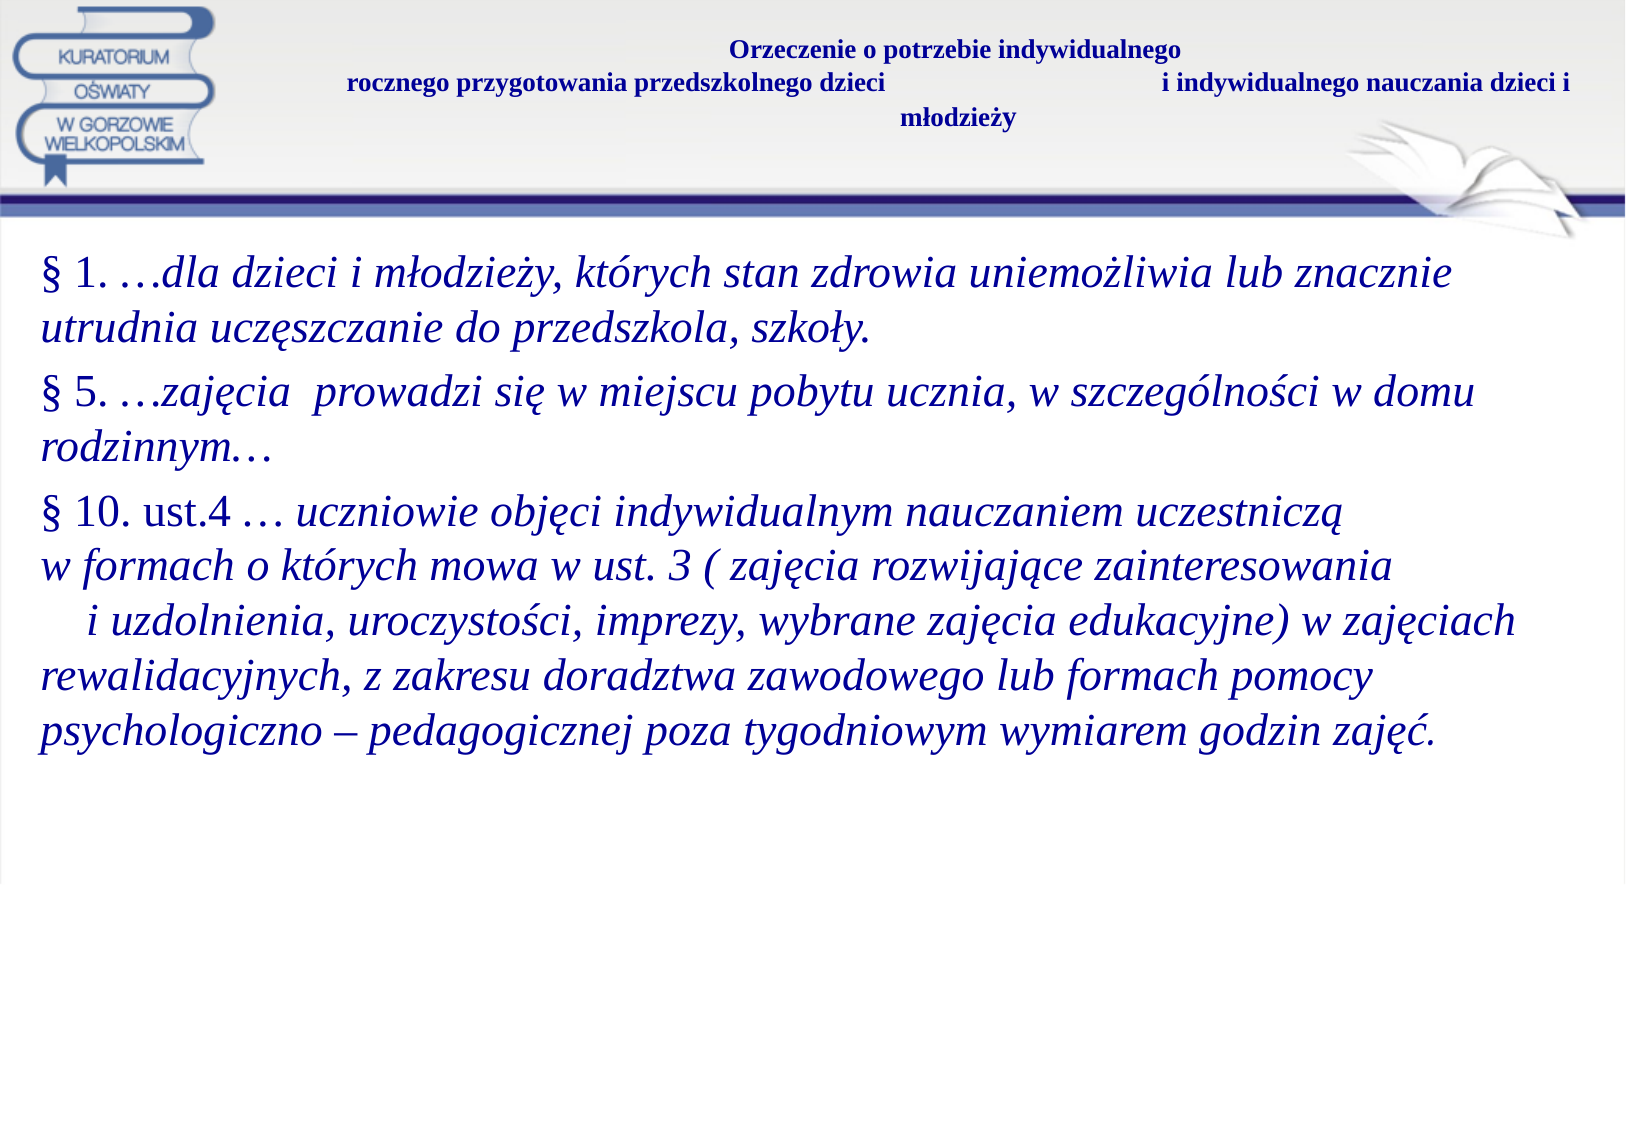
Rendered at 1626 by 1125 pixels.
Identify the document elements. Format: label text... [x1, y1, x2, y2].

picture [0, 0, 1626, 1125]
title Orzeczenie o potrzebie indywidualnego rocznego przygotowania przedszkolnego dzieci i indywidualnego nauczania dzieci i młodzieży [317, 23, 1600, 176]
list § 1. …dla dzieci i młodzieży, których stan zdrowia uniemożliwia lub znacznie utrudnia uczęszczanie do przedszkola, szkoły. § 5. …zajęcia prowadzi się w miejscu pobytu ucznia, w szczególności w domu rodzinnym… § 10. ust.4 … uczniowie objęci indywidualnym nauczaniem uczestniczą w formach o których mowa w ust. 3 ( zajęcia rozwijające zainteresowania i uzdolnienia, uroczystości, imprezy, wybrane zajęcia edukacyjne) w zajęciach rewalidacyjnych, z zakresu doradztwa zawodowego lub formach pomocy psychologiczno – pedagogicznej poza tygodniowym wymiarem godzin zajęć. [25, 234, 1600, 938]
